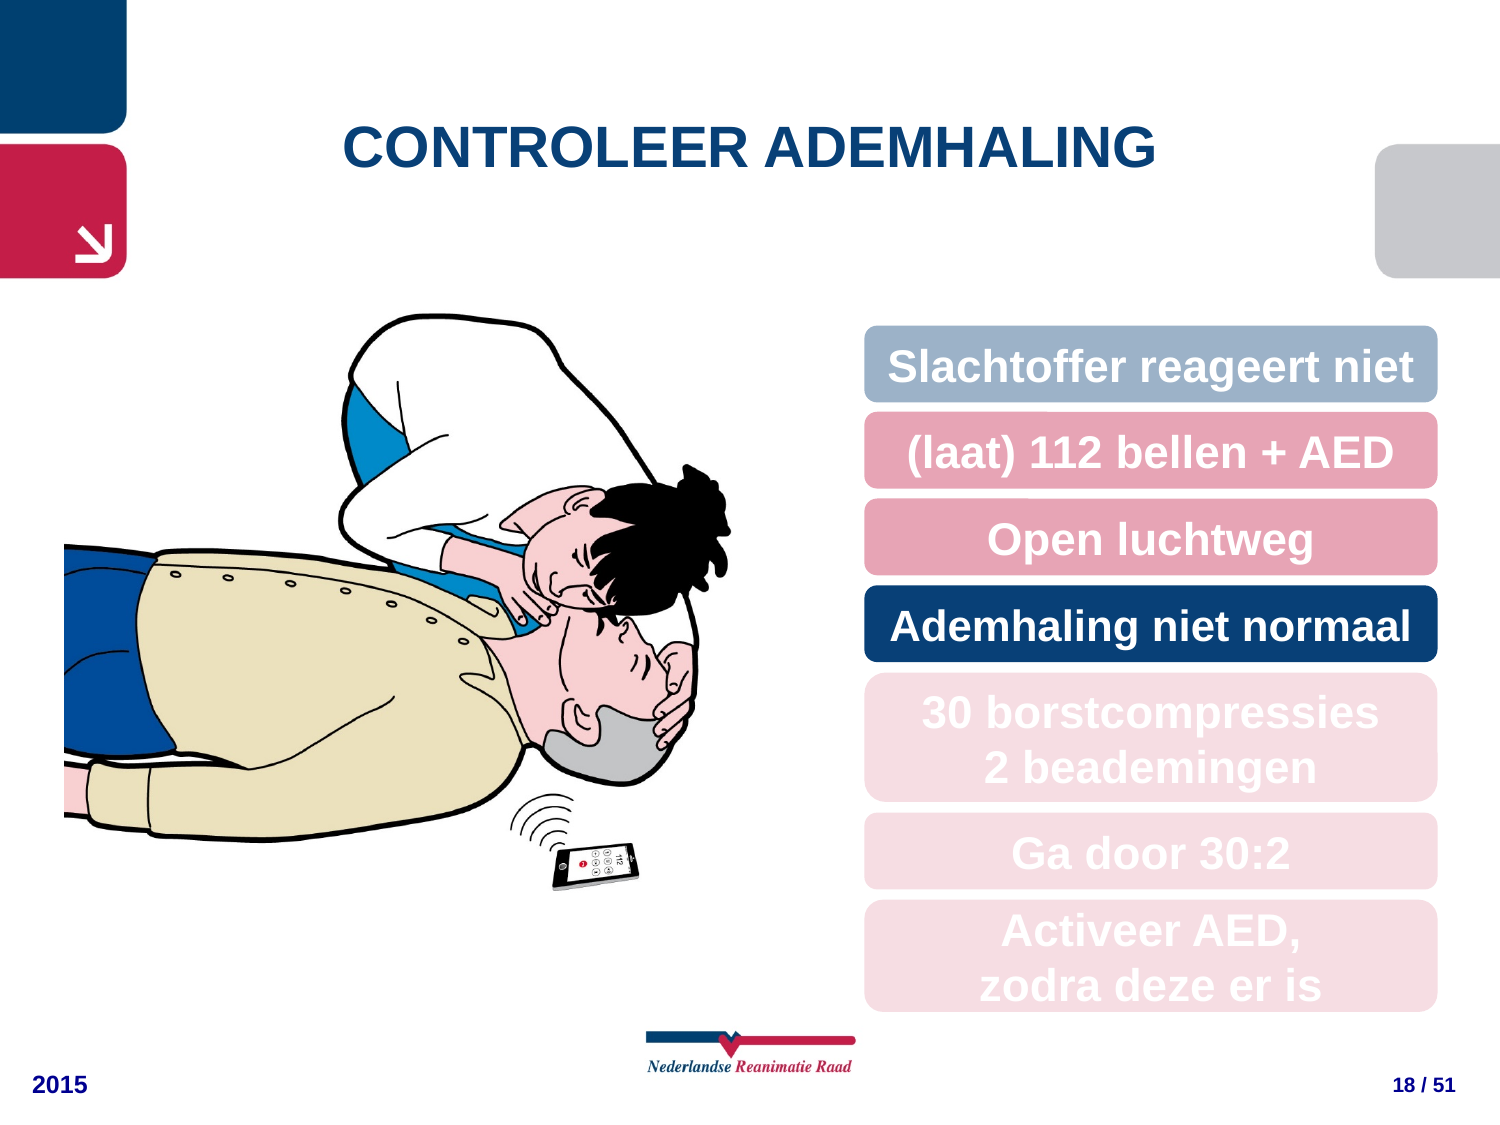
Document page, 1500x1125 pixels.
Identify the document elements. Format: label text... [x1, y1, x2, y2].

text_box Ademhaling niet normaal [862, 583, 1440, 665]
text_box Slachtoffer reageert niet [862, 323, 1440, 405]
text_box (laat) 112 bellen + AED [862, 409, 1440, 491]
text_box Activeer AED, zodra deze er is [862, 897, 1440, 1015]
picture [0, 0, 1500, 1125]
text_box Ga door 30:2 [862, 810, 1440, 892]
text_box Open luchtweg [862, 496, 1440, 578]
text_box CONTROLEER ADEMHALING [33, 101, 1468, 177]
text_box 30 borstcompressies 2 beademingen [862, 670, 1440, 805]
